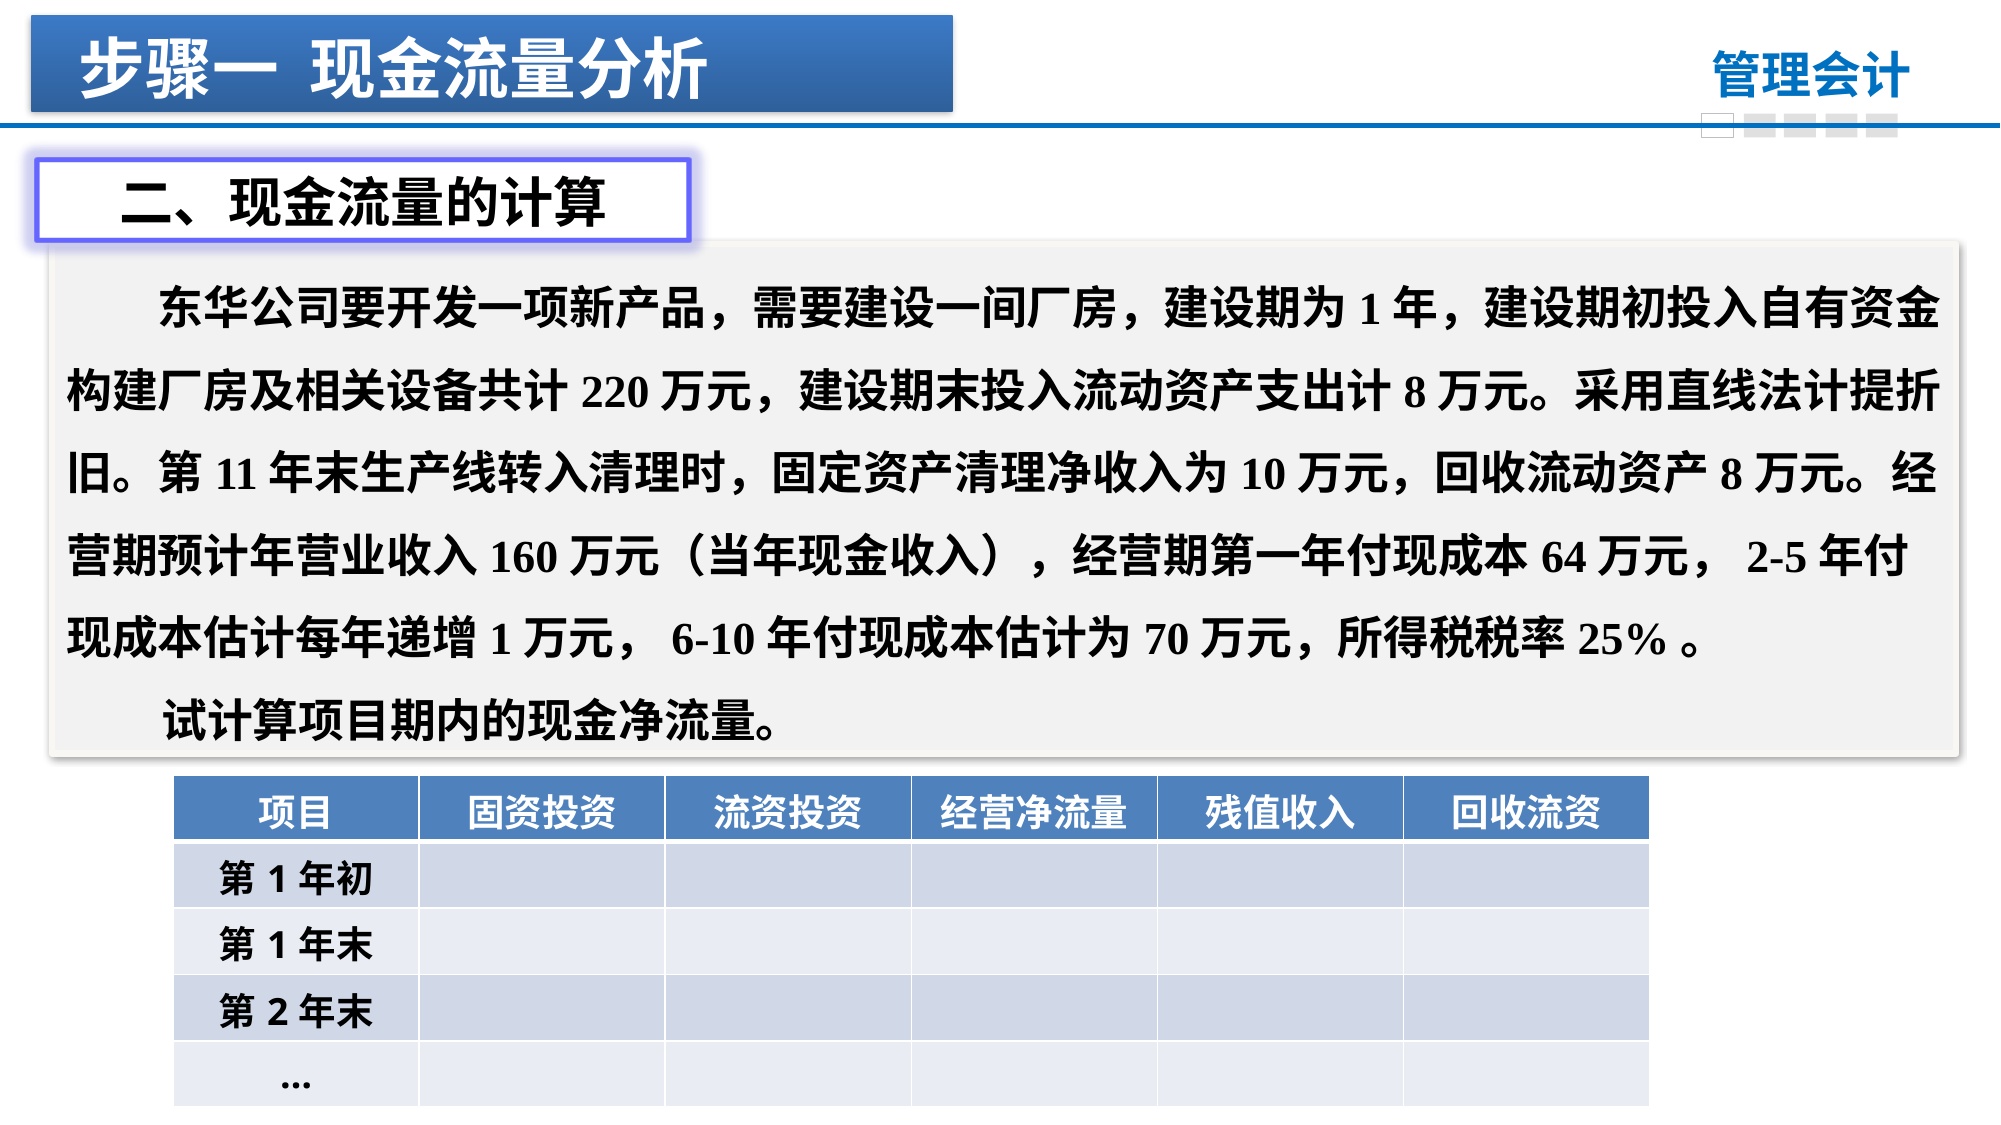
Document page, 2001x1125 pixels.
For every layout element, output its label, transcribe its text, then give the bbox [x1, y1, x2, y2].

table_cell [1404, 909, 1649, 974]
table_cell [420, 844, 664, 907]
table_header 经营净流量 [912, 776, 1157, 839]
table_cell 第2年末 [174, 975, 418, 1040]
table_cell [1404, 975, 1649, 1040]
table_cell 第1年初 [174, 844, 418, 907]
table_header 项目 [174, 776, 418, 839]
table_cell [666, 909, 911, 974]
table_cell [912, 975, 1157, 1040]
table_header 流资投资 [666, 776, 911, 839]
table_cell [912, 909, 1157, 974]
table_cell [666, 844, 911, 907]
table_cell [420, 1042, 664, 1106]
table_header 回收流资 [1404, 776, 1649, 839]
table_cell [666, 1042, 911, 1106]
table_cell … [174, 1042, 418, 1106]
table_cell 第1年末 [174, 909, 418, 974]
table_cell [420, 909, 664, 974]
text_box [31, 14, 953, 117]
table_cell [420, 975, 664, 1040]
table_cell [666, 975, 911, 1040]
table_cell [1158, 975, 1403, 1040]
table_cell [912, 1042, 1157, 1106]
text_box 东华公司要开发一项新产品，需要建设一间厂房，建设期为1年，建设期初投入自有资金构建厂房及相关设备共计220万元，建设期末投入流动资产支出计8万元。采用直线法计提折旧。第11年末生产线转入清理时，固定资产清理净收入为10万元，回收流动资产8万元。经营期预计年营业收入160万元（当年现金收入），经营期第一年付现成本64万元，2-5年付现成本估计每年递增1万元，6-10年付现成本估计为70万元，所得税税率25%。 试计算项目期内的现金净流量。 [49, 241, 1959, 757]
table_cell [912, 844, 1157, 907]
table_header 固资投资 [420, 776, 664, 839]
table_cell [1404, 844, 1649, 907]
table_cell [1158, 844, 1403, 907]
table_cell [1158, 909, 1403, 974]
table_cell [1158, 1042, 1403, 1106]
table_cell [1404, 1042, 1649, 1106]
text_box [7, 132, 719, 268]
table_header 残值收入 [1158, 776, 1403, 839]
